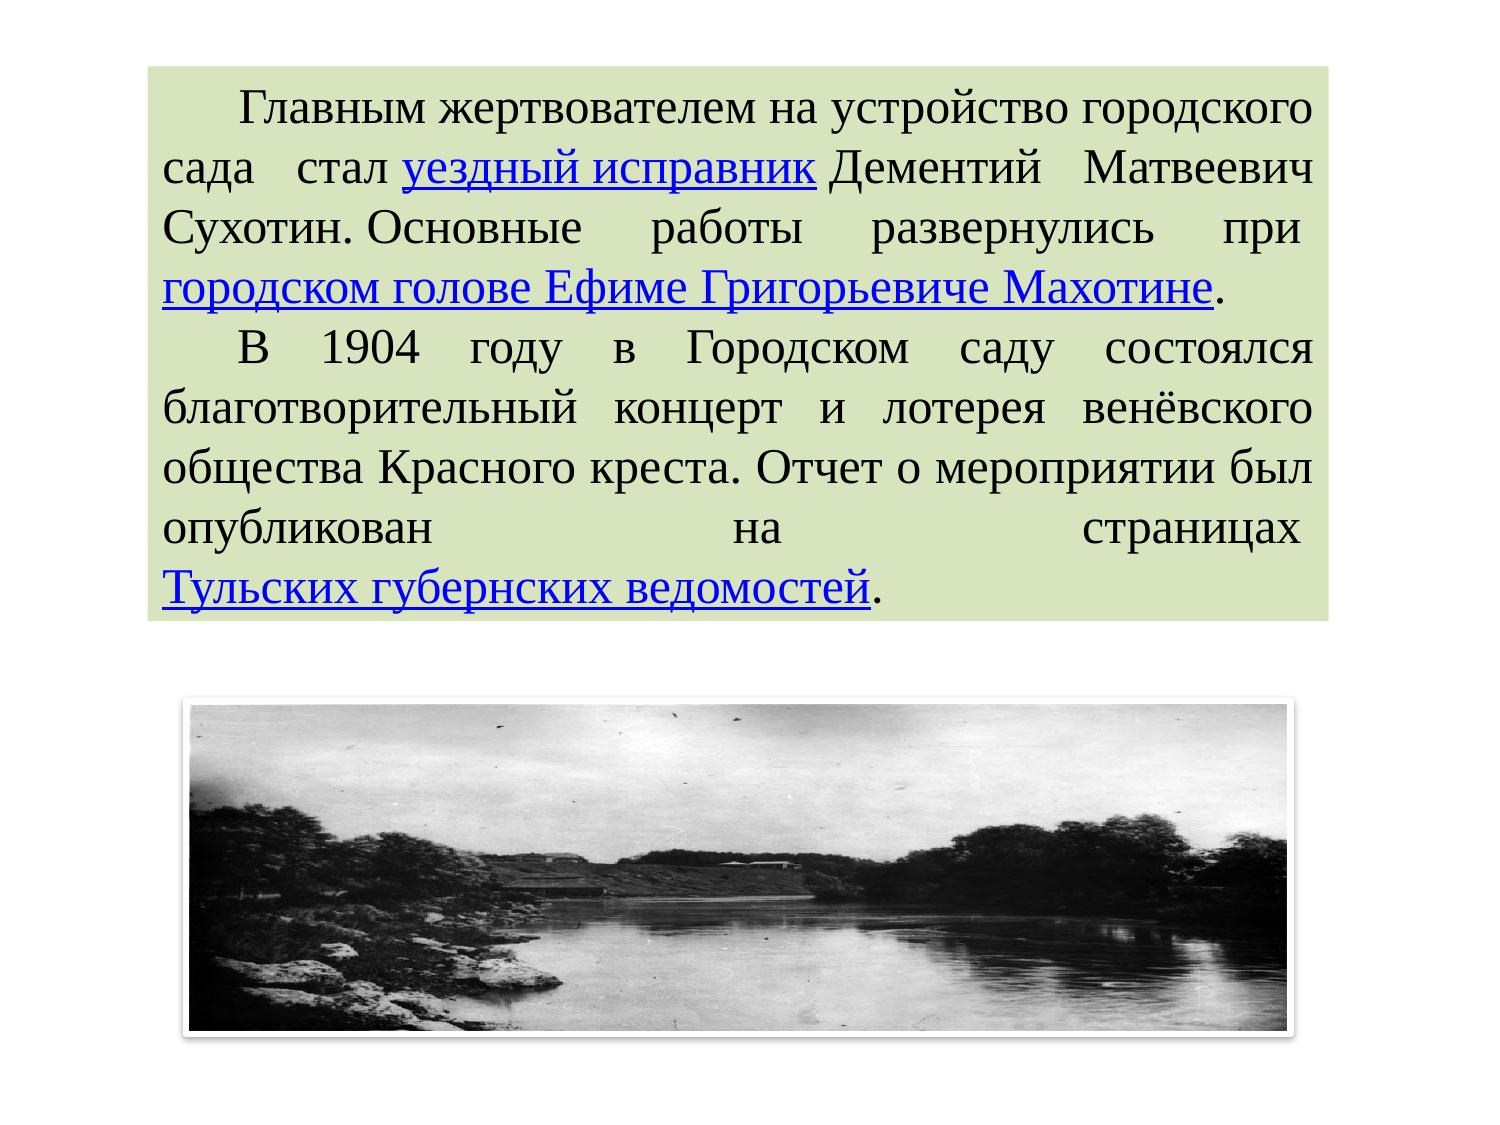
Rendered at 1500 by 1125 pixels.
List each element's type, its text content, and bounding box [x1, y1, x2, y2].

text_box Главным жертвователем на устройство городского сада стал уездный исправник Дементий Матвеевич Сухотин. Основные работы развернулись при городском голове Ефиме Григорьевиче Махотине. В 1904 году в Городском саду состоялся благотворительный концерт и лотерея венёвского общества Красного креста. Отчет о мероприятии был опубликован на страницах Тульских губернских ведомостей. [147, 66, 1329, 622]
picture [188, 703, 1288, 1031]
